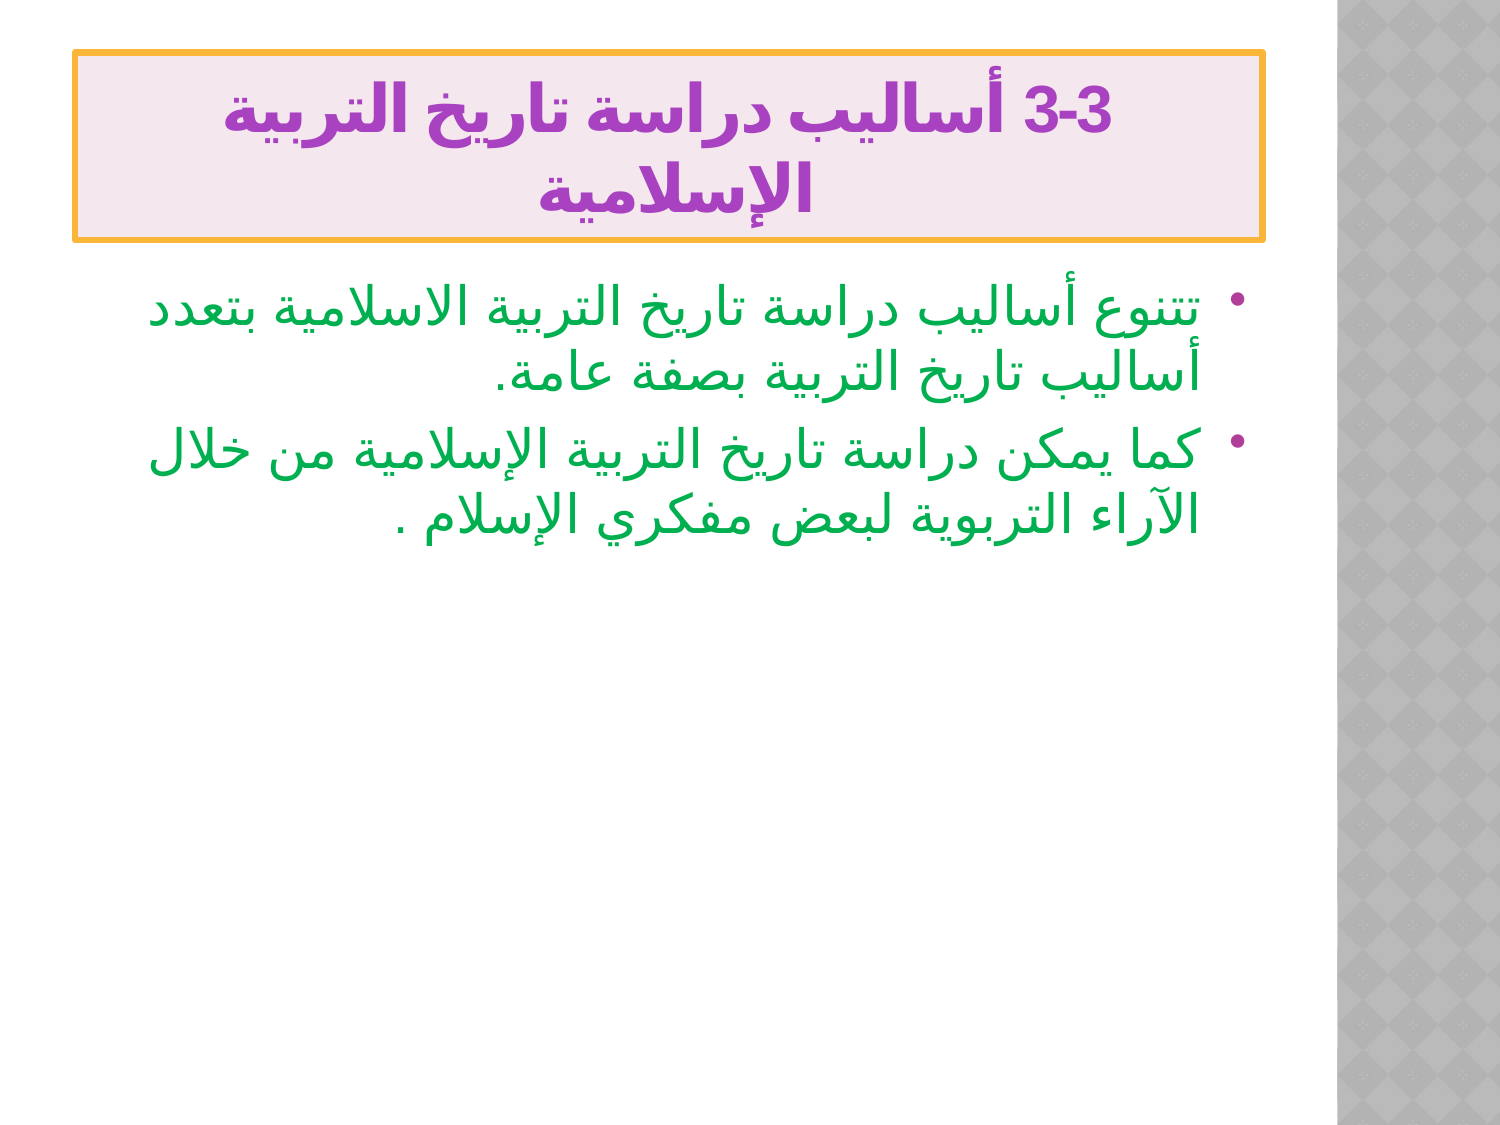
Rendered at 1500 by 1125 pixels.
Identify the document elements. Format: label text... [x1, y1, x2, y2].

list تتنوع أساليب دراسة تاريخ التربية الاسلامية بتعدد أساليب تاريخ التربية بصفة عامة. كما يمكن دراسة تاريخ التربية الإسلامية من خلال الآراء التربوية لبعض مفكري الإسلام . [74, 263, 1263, 1060]
title 3-3 أساليب دراسة تاريخ التربية الإسلامية [72, 49, 1266, 243]
